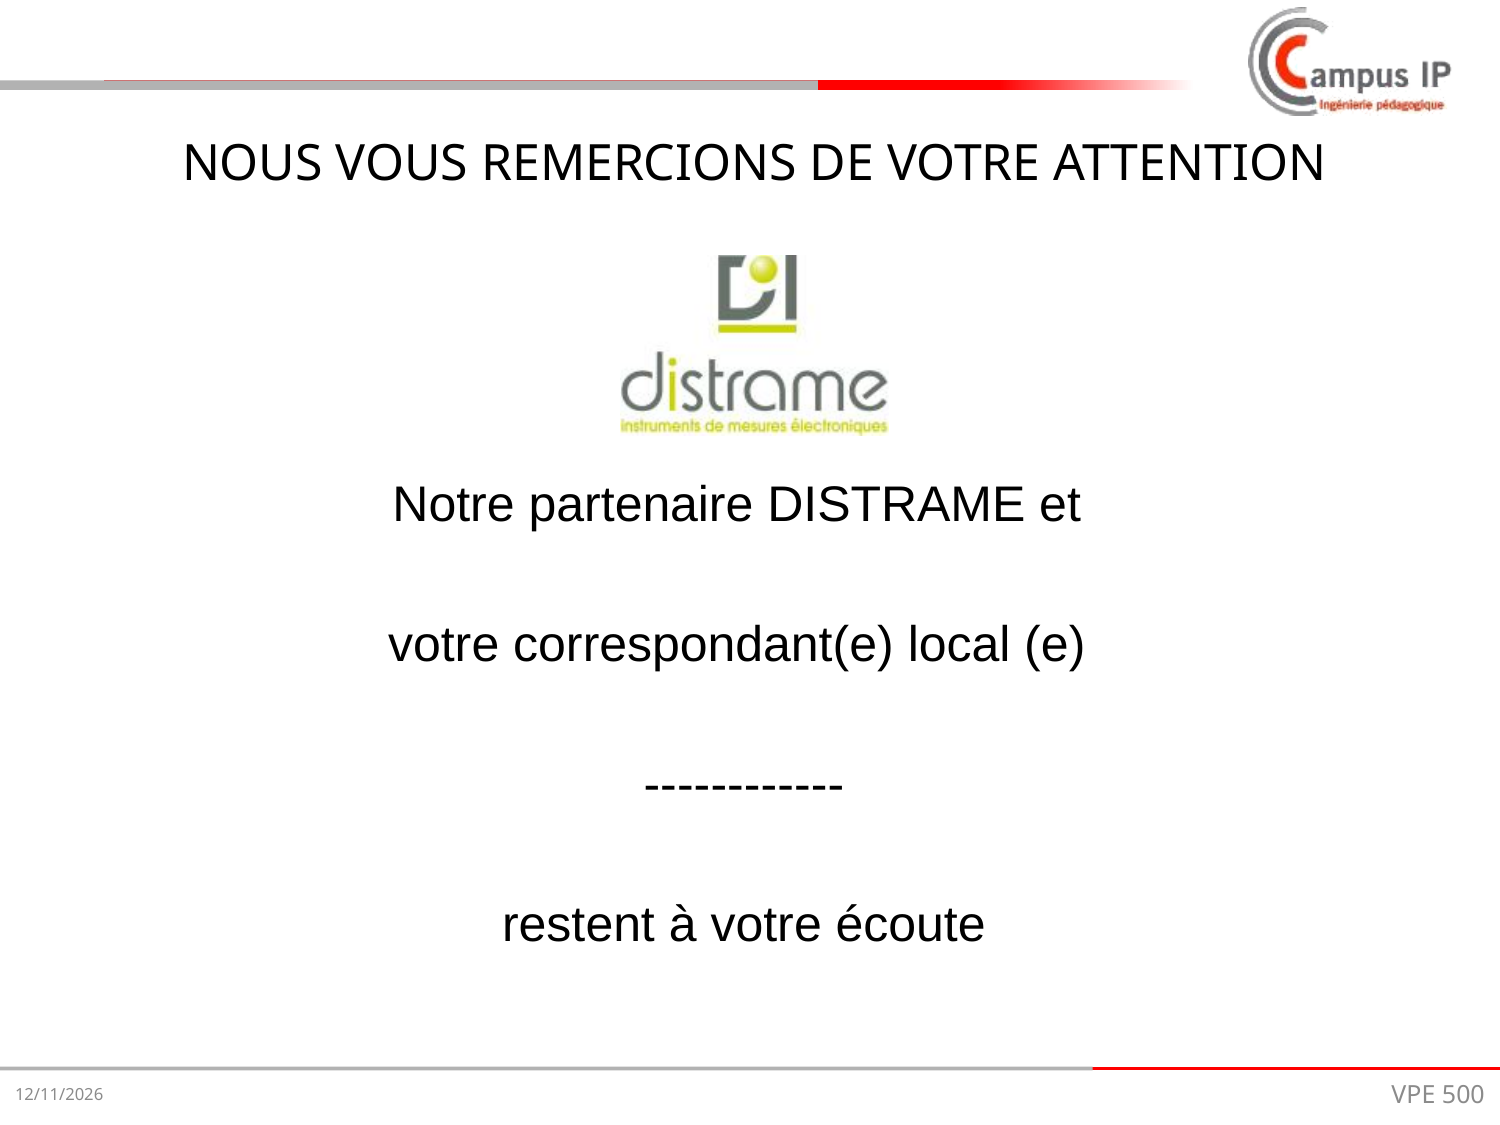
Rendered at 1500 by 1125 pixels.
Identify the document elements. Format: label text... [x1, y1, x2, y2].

title NOUS VOUS REMERCIONS DE VOTRE ATTENTION [79, 66, 1430, 254]
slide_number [0, 1065, 350, 1125]
list Notre partenaire DISTRAME et votre correspondant(e) local (e) ------------ restent à votre écoute [135, 456, 1353, 1047]
picture [1248, 7, 1474, 116]
footer VPE 500 [1025, 1065, 1500, 1125]
picture [619, 255, 890, 437]
